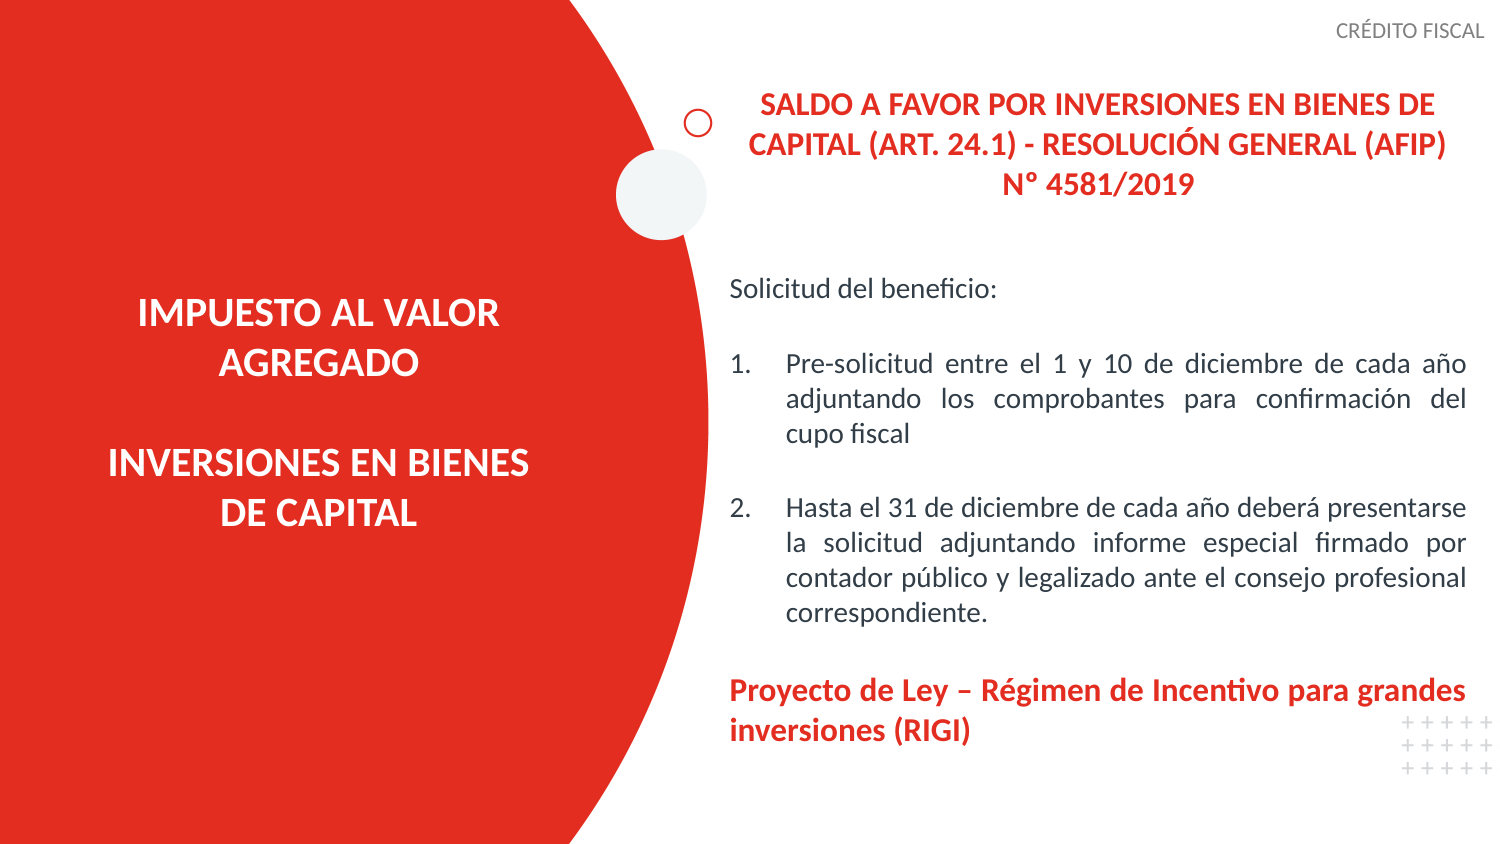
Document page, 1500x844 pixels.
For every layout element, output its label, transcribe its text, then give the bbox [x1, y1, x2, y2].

text_box IMPUESTO AL VALOR AGREGADO INVERSIONES EN BIENES DE CAPITAL [64, 226, 573, 416]
text_box CRÉDITO FISCAL [761, 8, 1500, 56]
subtitle SALDO A FAVOR POR INVERSIONES EN BIENES DE CAPITAL (ART. 24.1) - RESOLUCIÓN GENERAL (AFIP) Nº 4581/2019 Solicitud del beneficio: Pre-solicitud entre el 1 y 10 de diciembre de cada año adjuntando los comprobantes para confirmación del cupo fiscal Hasta el 31 de diciembre de cada año deberá presentarse la solicitud adjuntando informe especial firmado por contador público y legalizado ante el consejo profesional correspondiente. Proyecto de Ley – Régimen de Incentivo para grandes inversiones (RIGI) [714, 32, 1483, 828]
picture [0, 0, 1500, 844]
